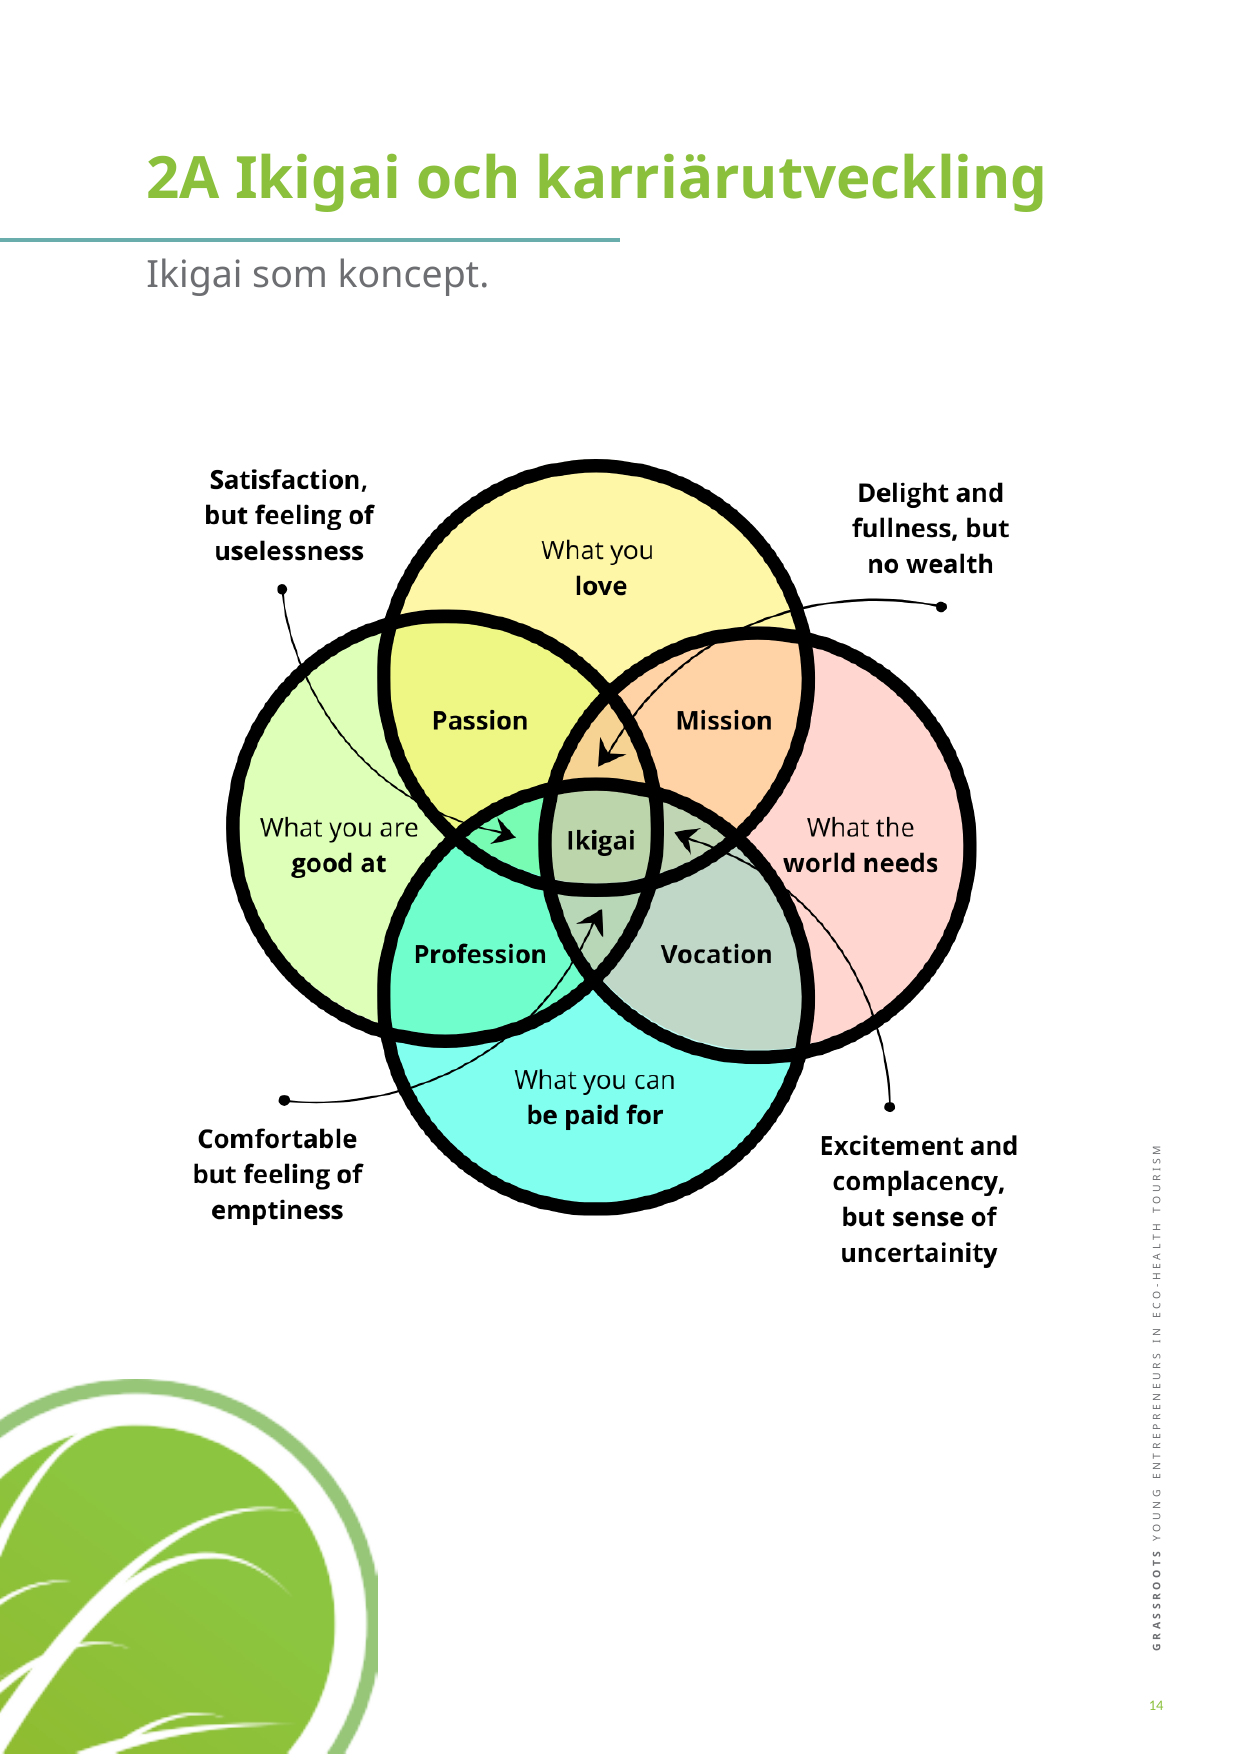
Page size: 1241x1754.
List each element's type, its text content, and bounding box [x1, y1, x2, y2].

picture [131, 370, 1070, 1309]
list Ikigai som koncept. [131, 242, 1109, 371]
list 2A Ikigai och karriärutveckling [131, 132, 1109, 242]
slide_number 14 [1125, 1666, 1187, 1743]
